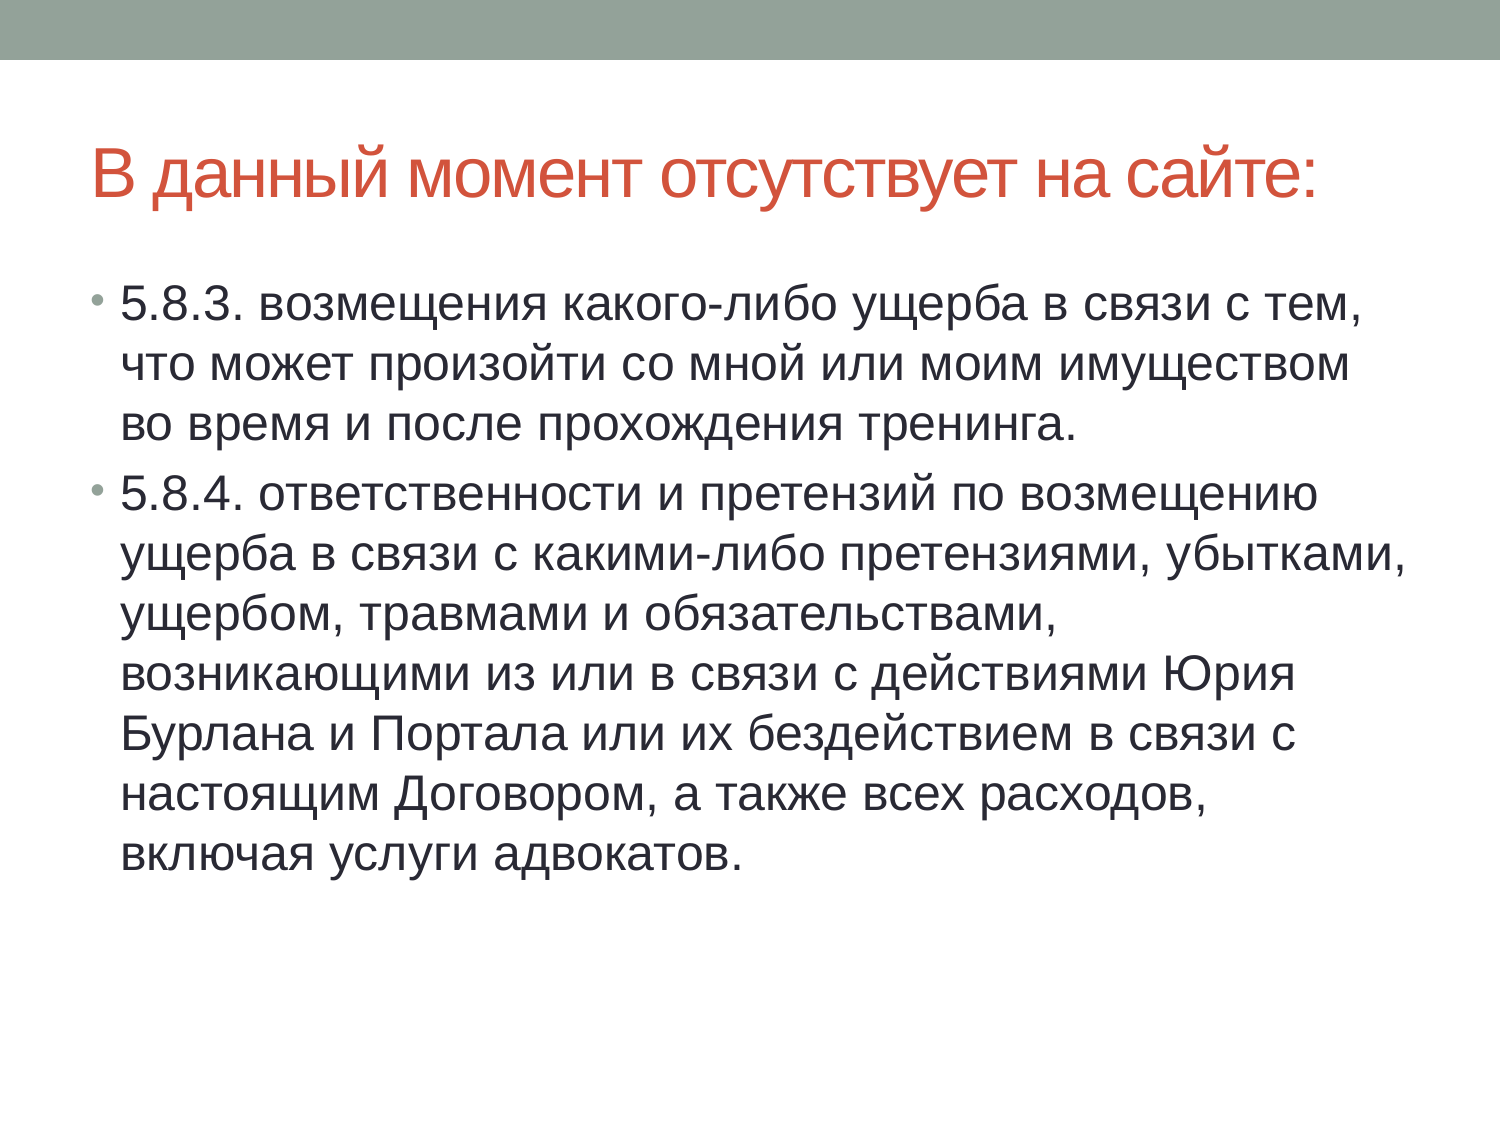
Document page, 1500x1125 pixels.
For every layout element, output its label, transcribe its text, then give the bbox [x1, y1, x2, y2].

title В данный момент отсутствует на сайте: [75, 87, 1425, 250]
list 5.8.3. возмещения какого-либо ущерба в связи с тем, что может произойти со мной или моим имуществом во время и после прохождения тренинга. 5.8.4. ответственности и претензий по возмещению ущерба в связи с какими-либо претензиями, убытками, ущербом, травмами и обязательствами, возникающими из или в связи с действиями Юрия Бурлана и Портала или их бездействием в связи с настоящим Договором, а также всех расходов, включая услуги адвокатов. [75, 262, 1425, 1063]
